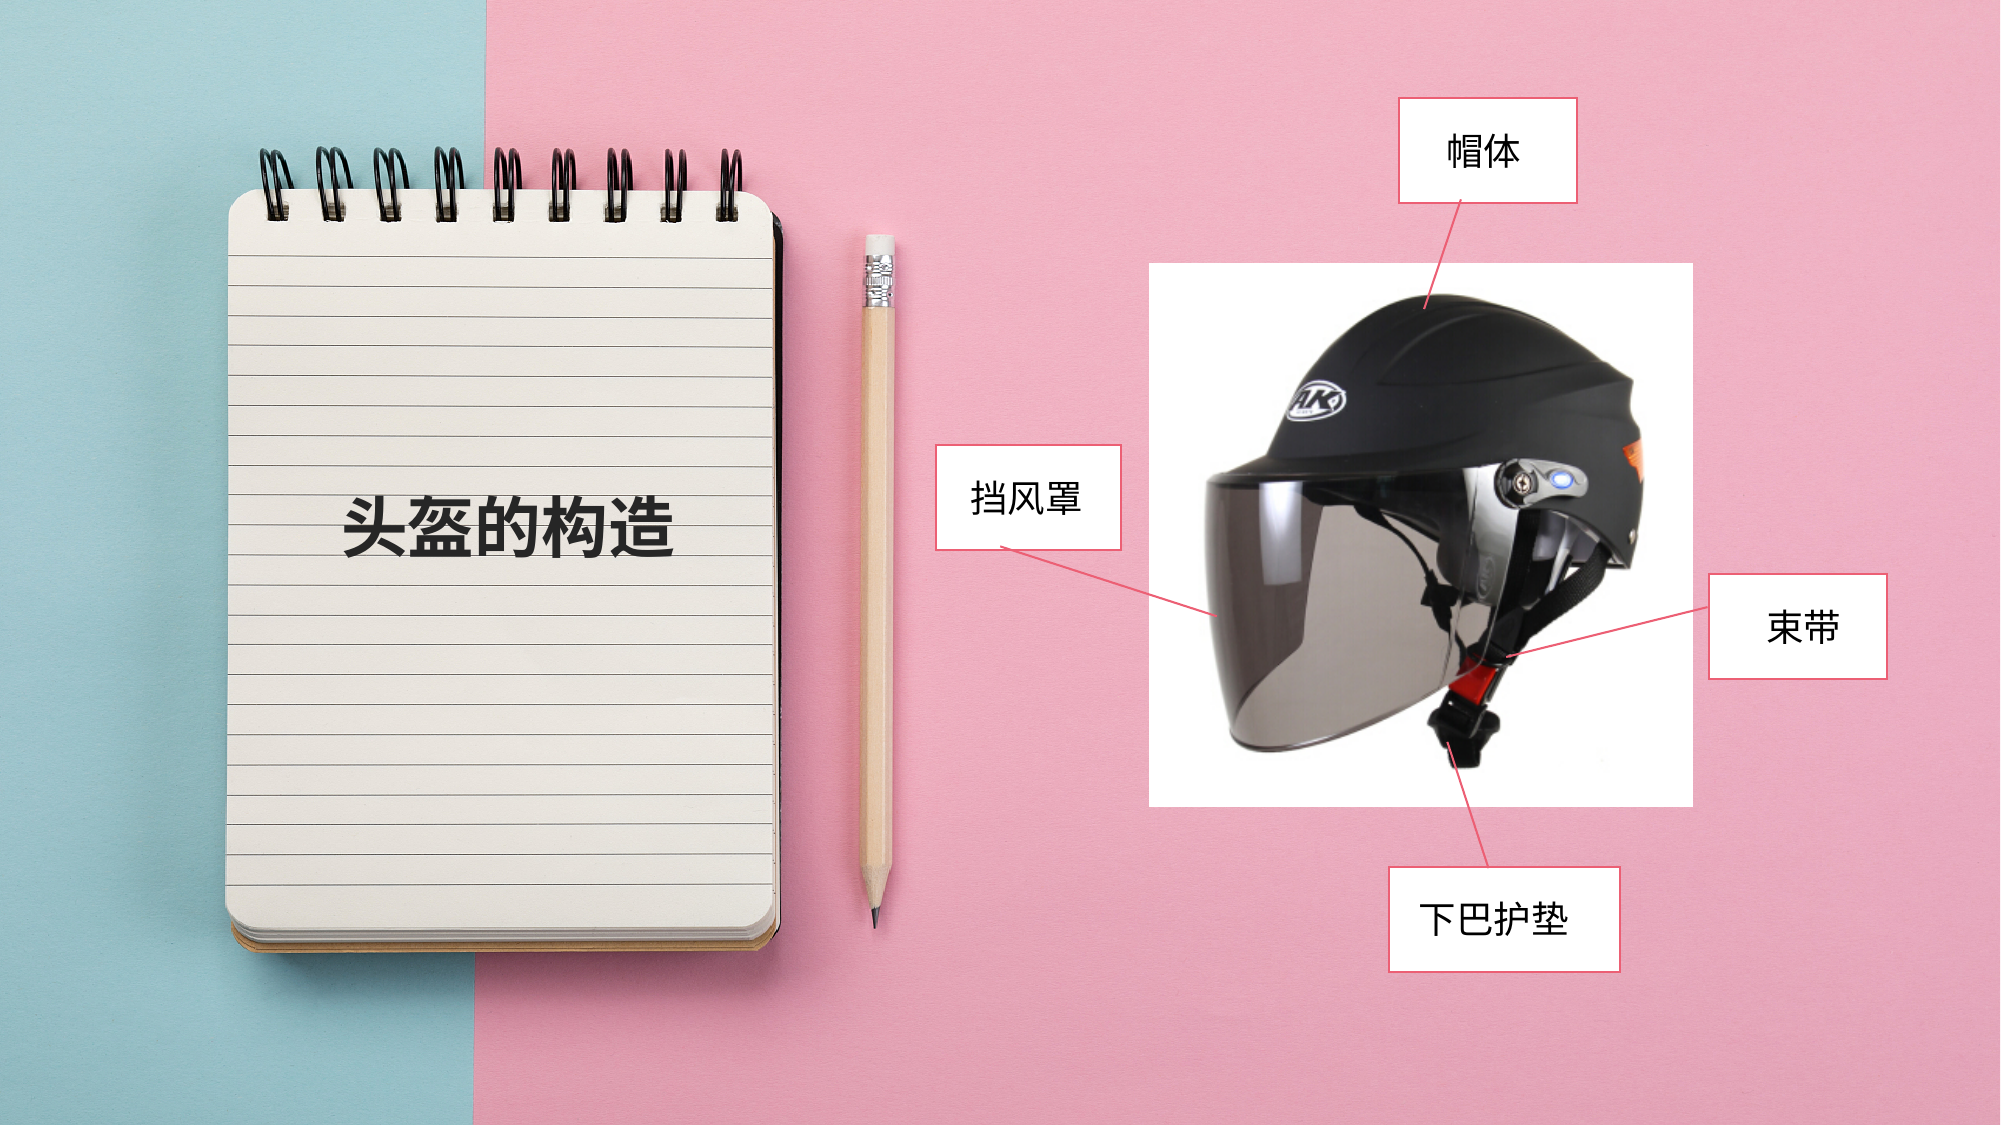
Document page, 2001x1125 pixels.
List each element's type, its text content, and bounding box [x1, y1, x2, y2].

text_box 挡风罩 [955, 467, 1102, 528]
text_box 束带 [1751, 596, 1898, 656]
text_box 头盔的构造 [264, 478, 793, 574]
text_box [935, 444, 1149, 596]
text_box [1388, 807, 1621, 973]
text_box [1693, 573, 1888, 680]
text_box [1398, 97, 1578, 263]
text_box 下巴护垫 [1403, 889, 1606, 949]
text_box 帽体 [1431, 120, 1578, 181]
picture [0, 0, 2001, 1125]
